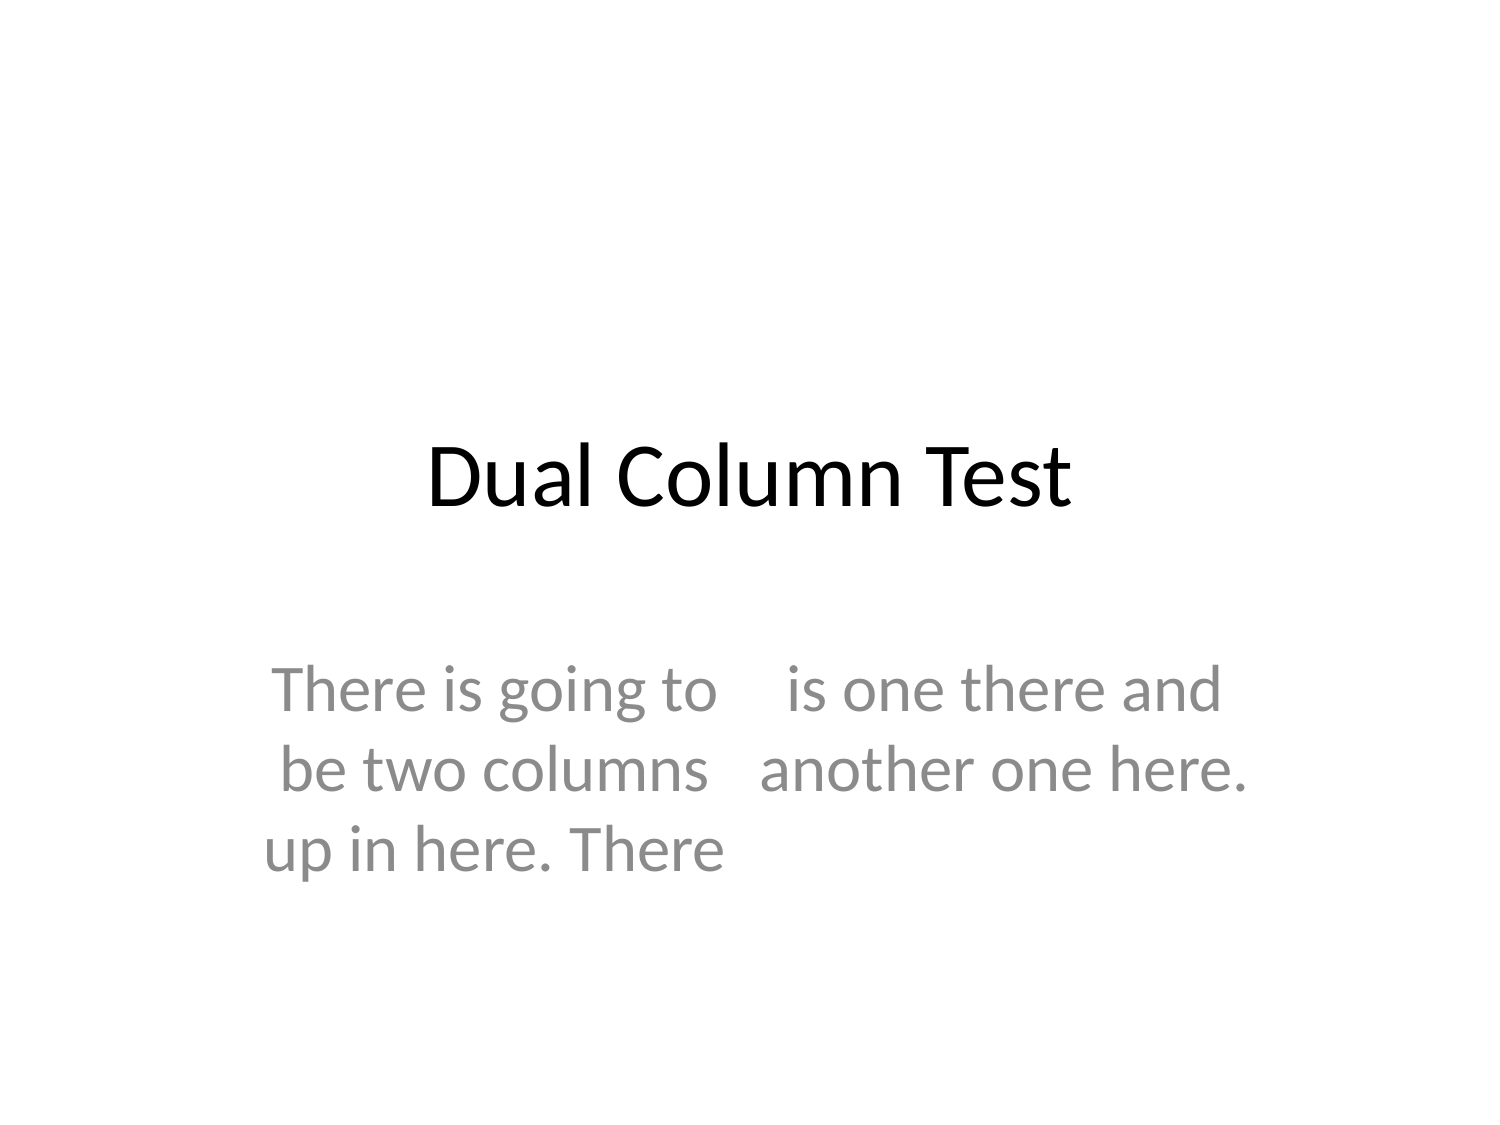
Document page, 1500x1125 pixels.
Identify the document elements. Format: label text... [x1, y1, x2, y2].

subtitle There is going to be two columns up in here. There is one there and another one here. [225, 637, 1275, 925]
title Dual Column Test [112, 349, 1388, 591]
